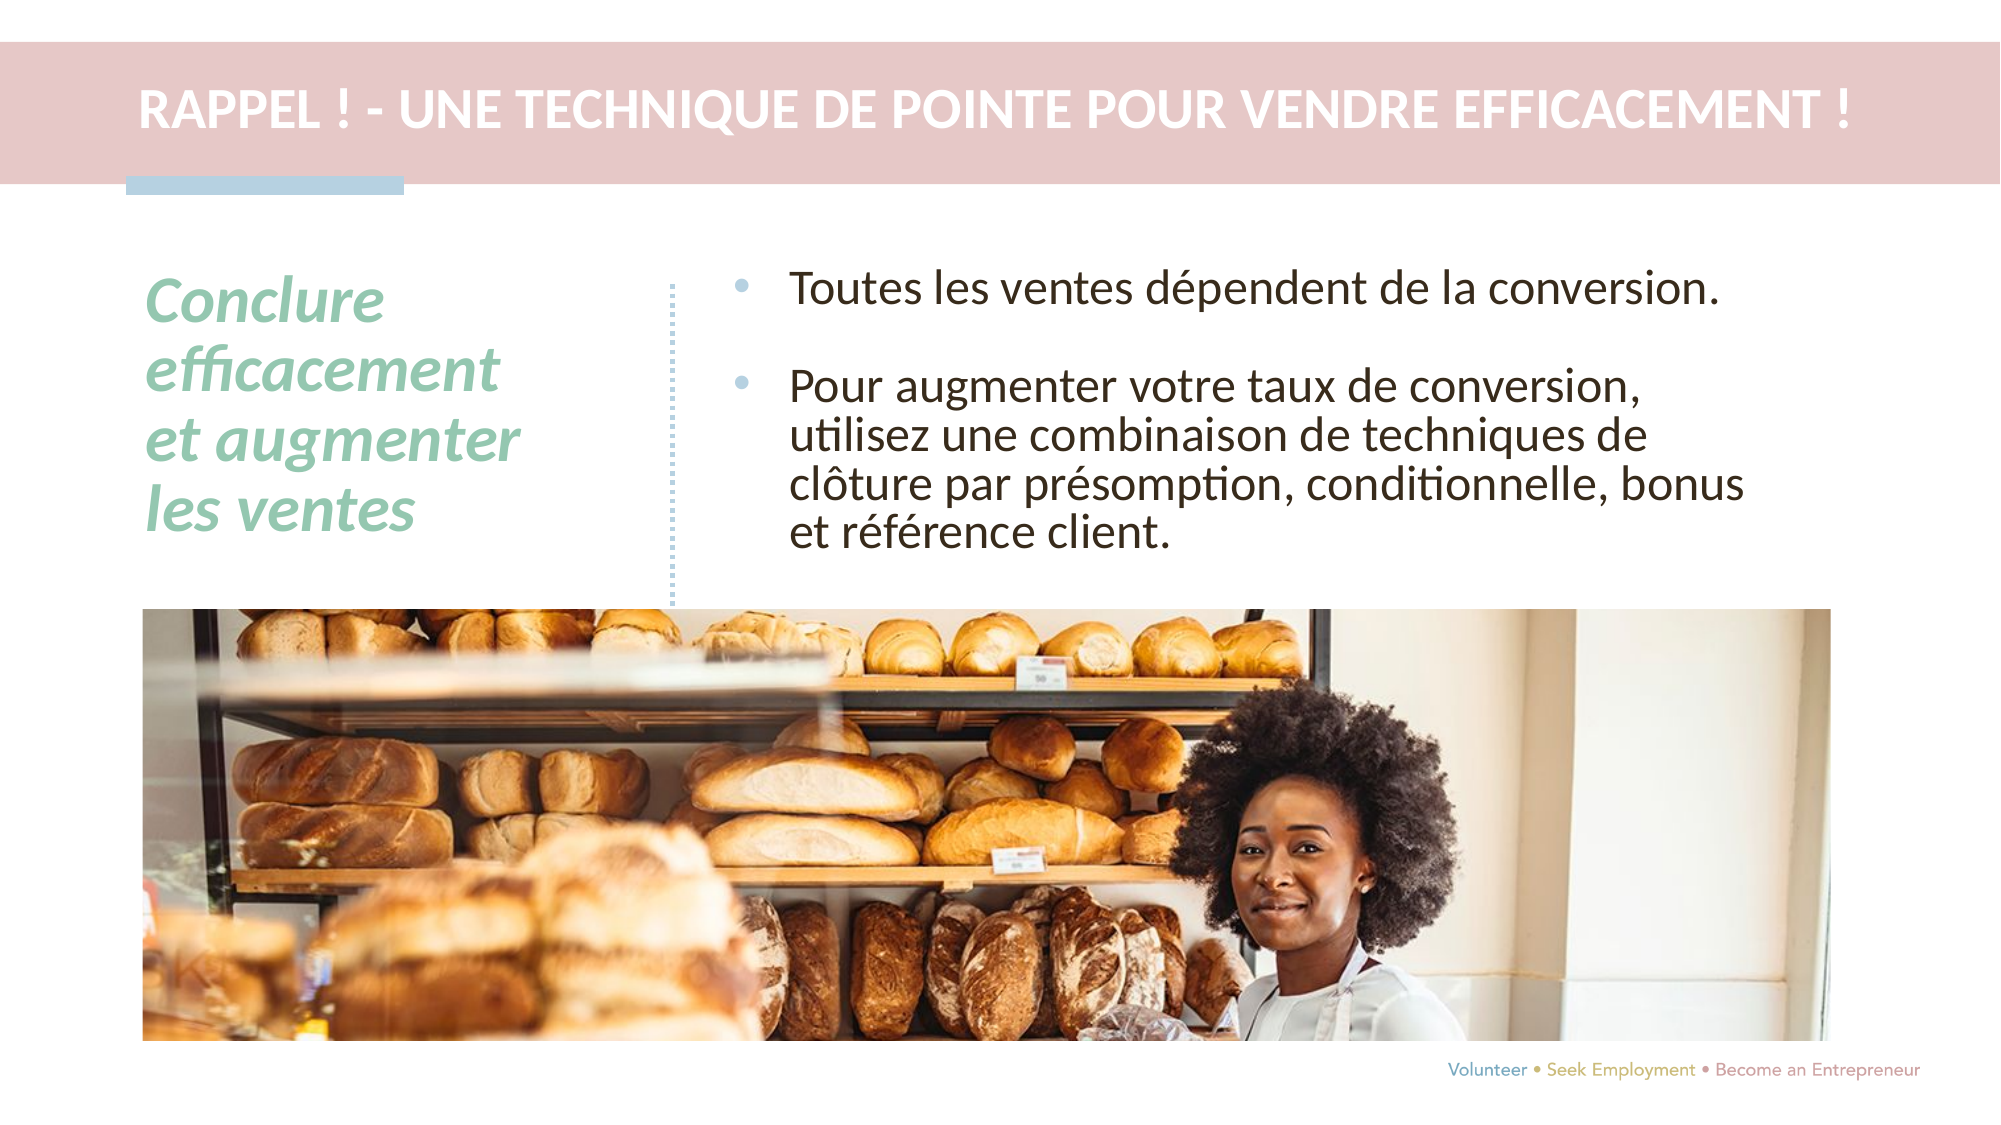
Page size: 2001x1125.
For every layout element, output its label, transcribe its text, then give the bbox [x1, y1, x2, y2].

picture [142, 609, 1831, 1041]
text_box Toutes les ventes dépendent de la conversion. Pour augmenter votre taux de conversion, utilisez une combinaison de techniques de clôture par présomption, conditionnelle, bonus et référence client. [718, 258, 1791, 609]
text_box Conclure efficacement et augmenter les ventes [130, 258, 563, 536]
picture [1418, 1046, 1971, 1103]
list RAPPEL ! - UNE TECHNIQUE DE POINTE POUR VENDRE EFFICACEMENT ! [123, 51, 1913, 170]
